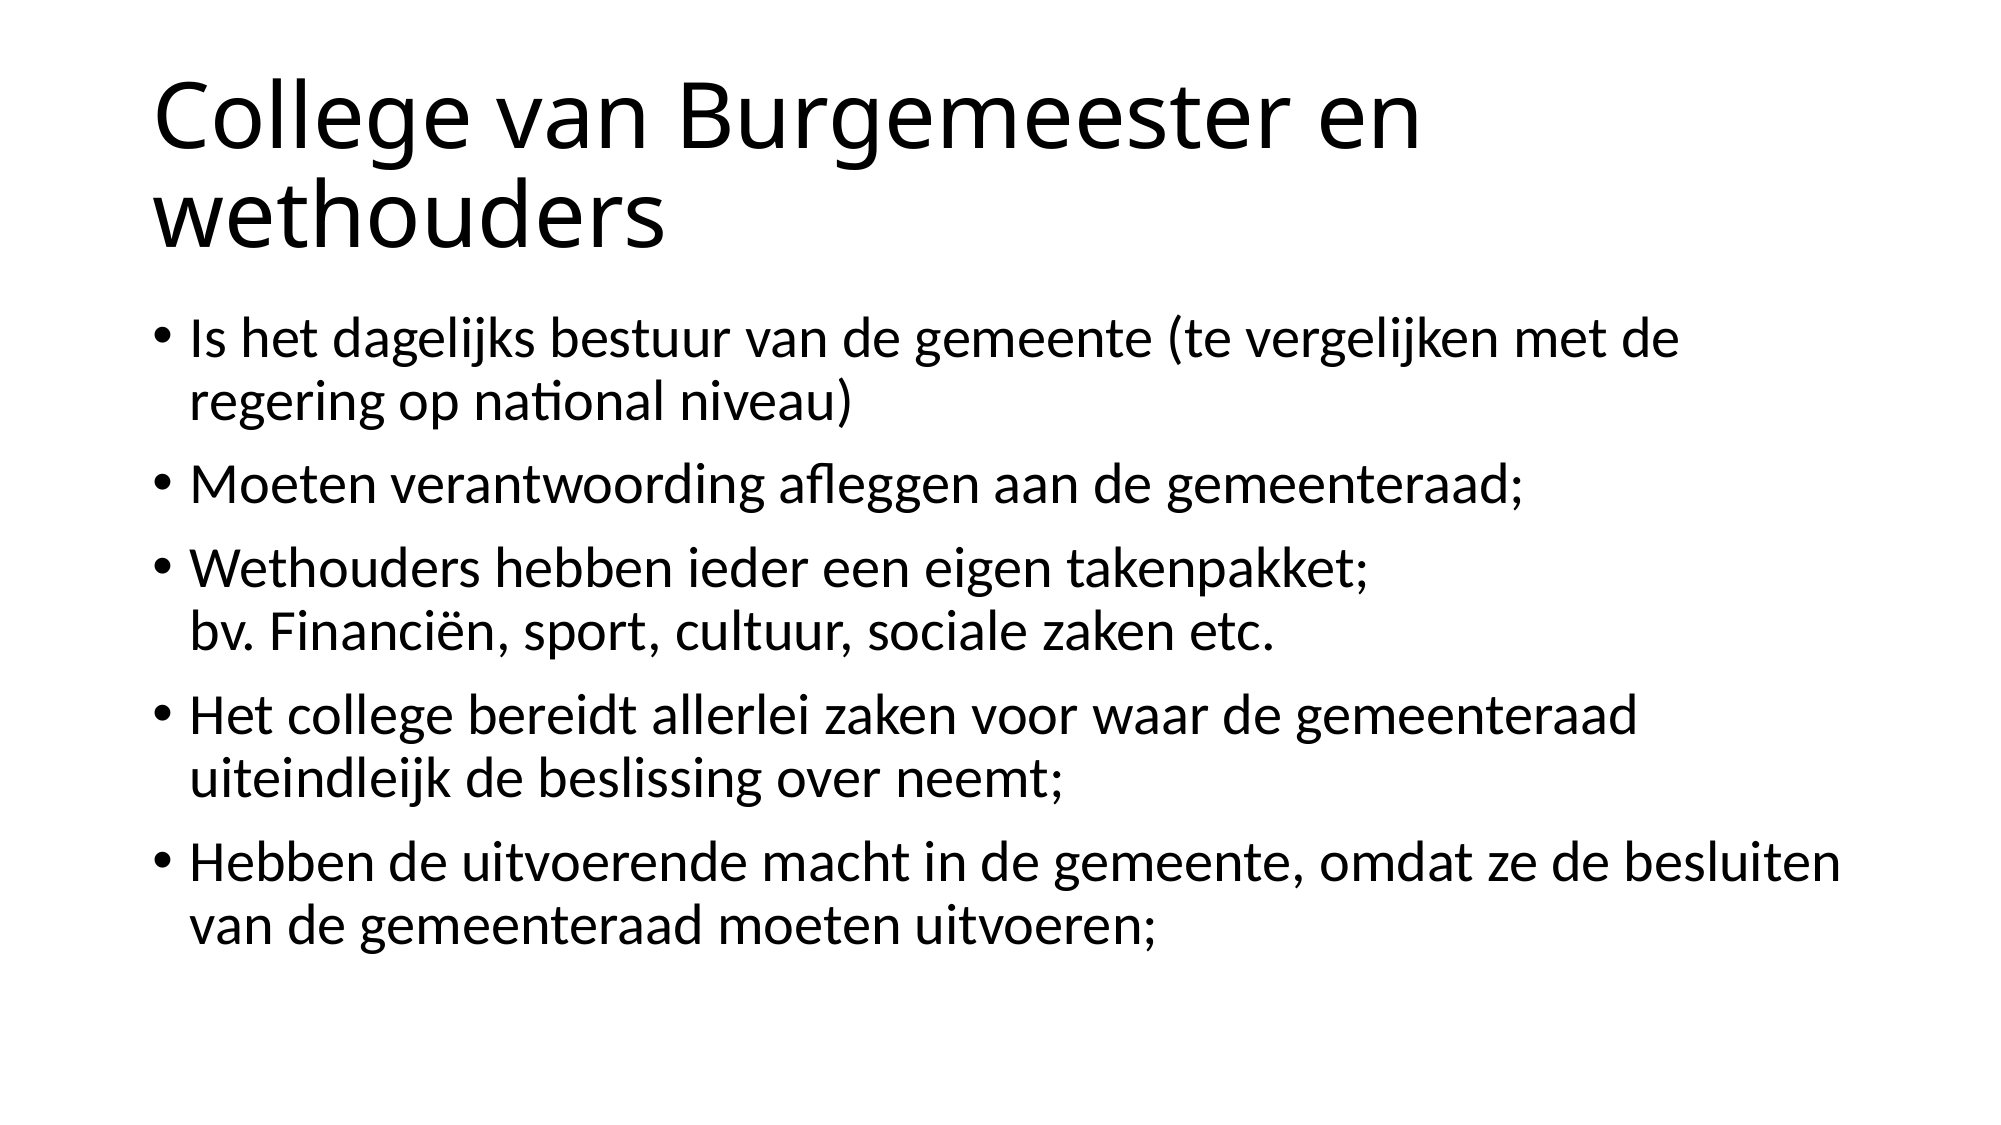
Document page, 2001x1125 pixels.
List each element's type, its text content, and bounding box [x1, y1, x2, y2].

title College van Burgemeester en wethouders [137, 59, 1863, 278]
list Is het dagelijks bestuur van de gemeente (te vergelijken met de regering op national niveau) Moeten verantwoording afleggen aan de gemeenteraad; Wethouders hebben ieder een eigen takenpakket; bv. Financiën, sport, cultuur, sociale zaken etc. Het college bereidt allerlei zaken voor waar de gemeenteraad uiteindleijk de beslissing over neemt; Hebben de uitvoerende macht in de gemeente, omdat ze de besluiten van de gemeenteraad moeten uitvoeren; [137, 299, 1863, 1014]
